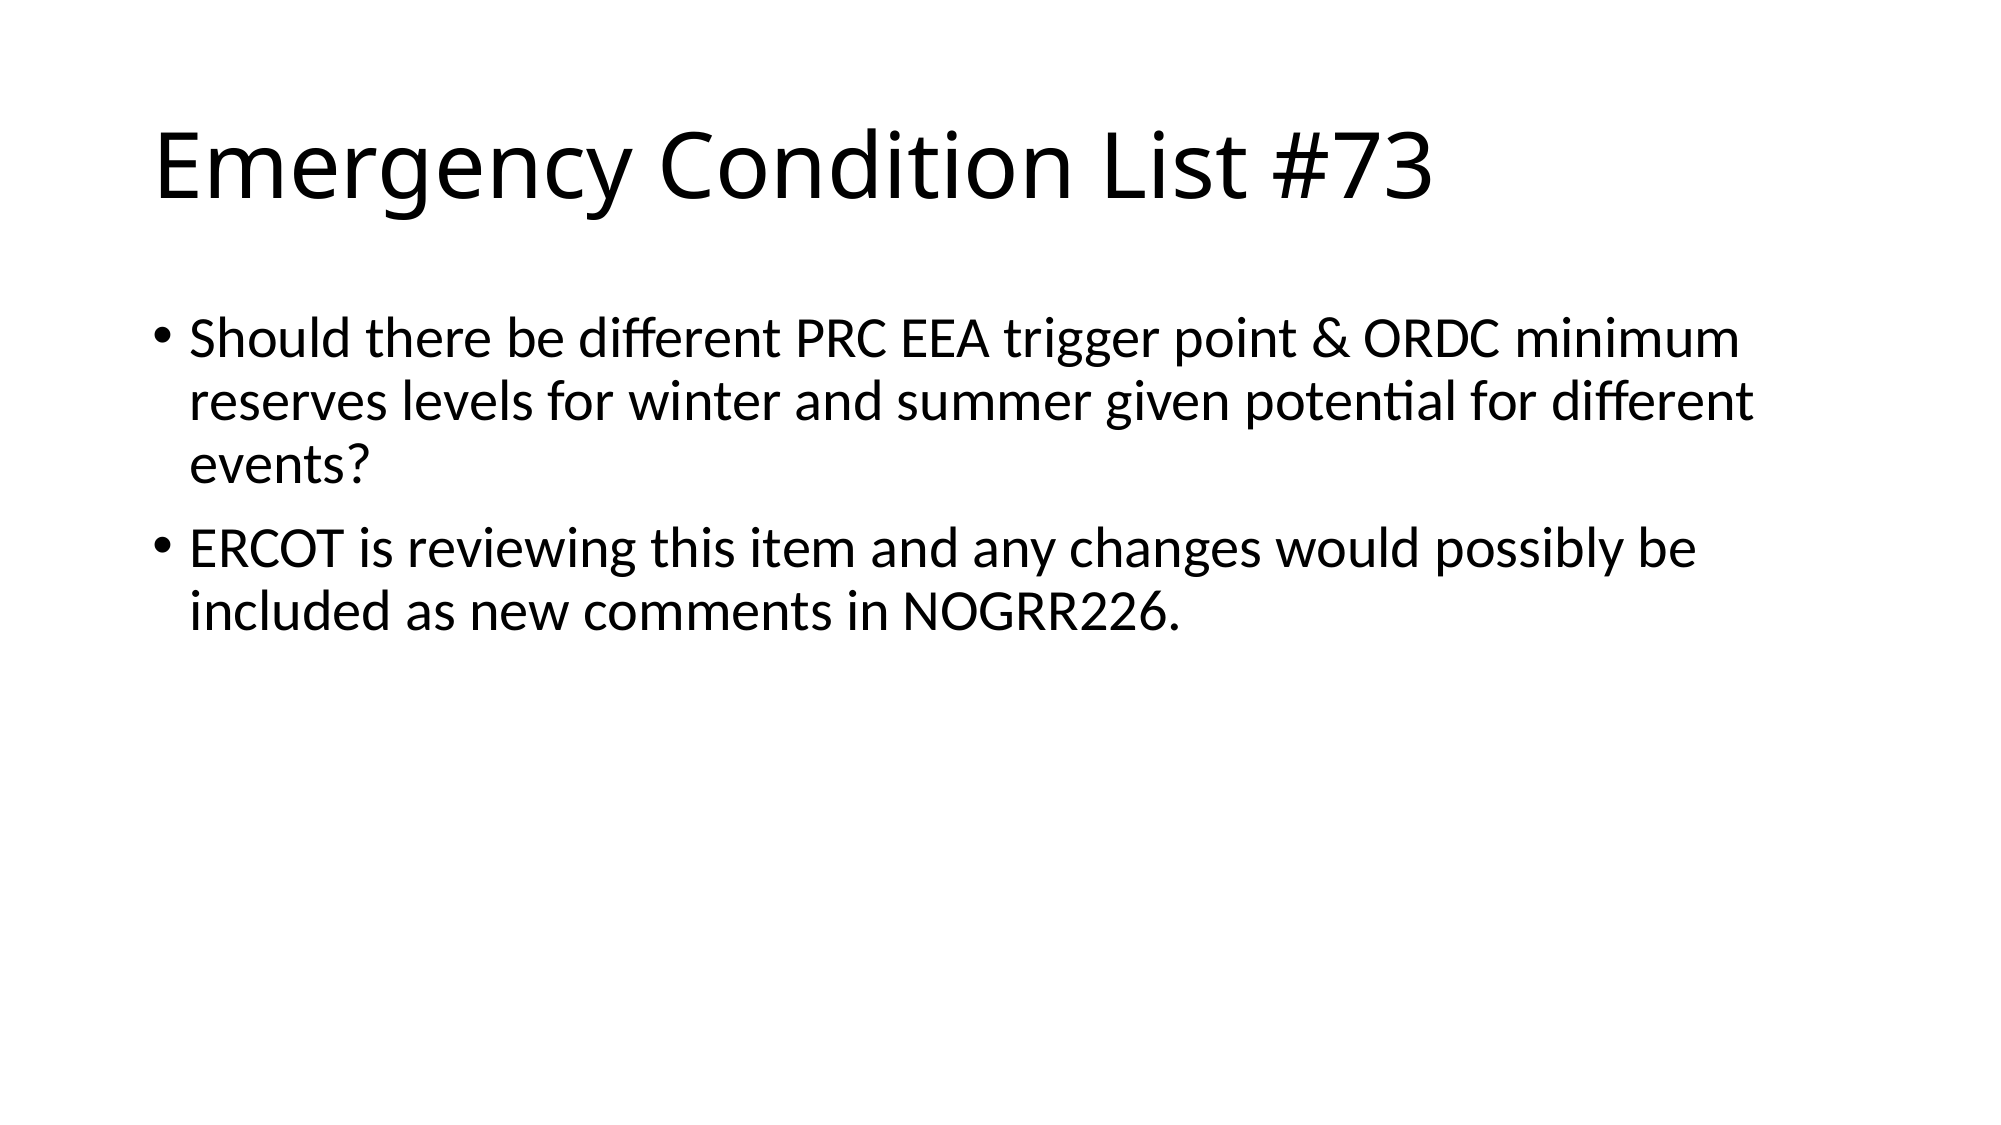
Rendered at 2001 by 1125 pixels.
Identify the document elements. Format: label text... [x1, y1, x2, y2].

list Should there be different PRC EEA trigger point & ORDC minimum reserves levels for winter and summer given potential for different events? ERCOT is reviewing this item and any changes would possibly be included as new comments in NOGRR226. [137, 299, 1863, 1014]
title Emergency Condition List #73 [137, 59, 1863, 278]
